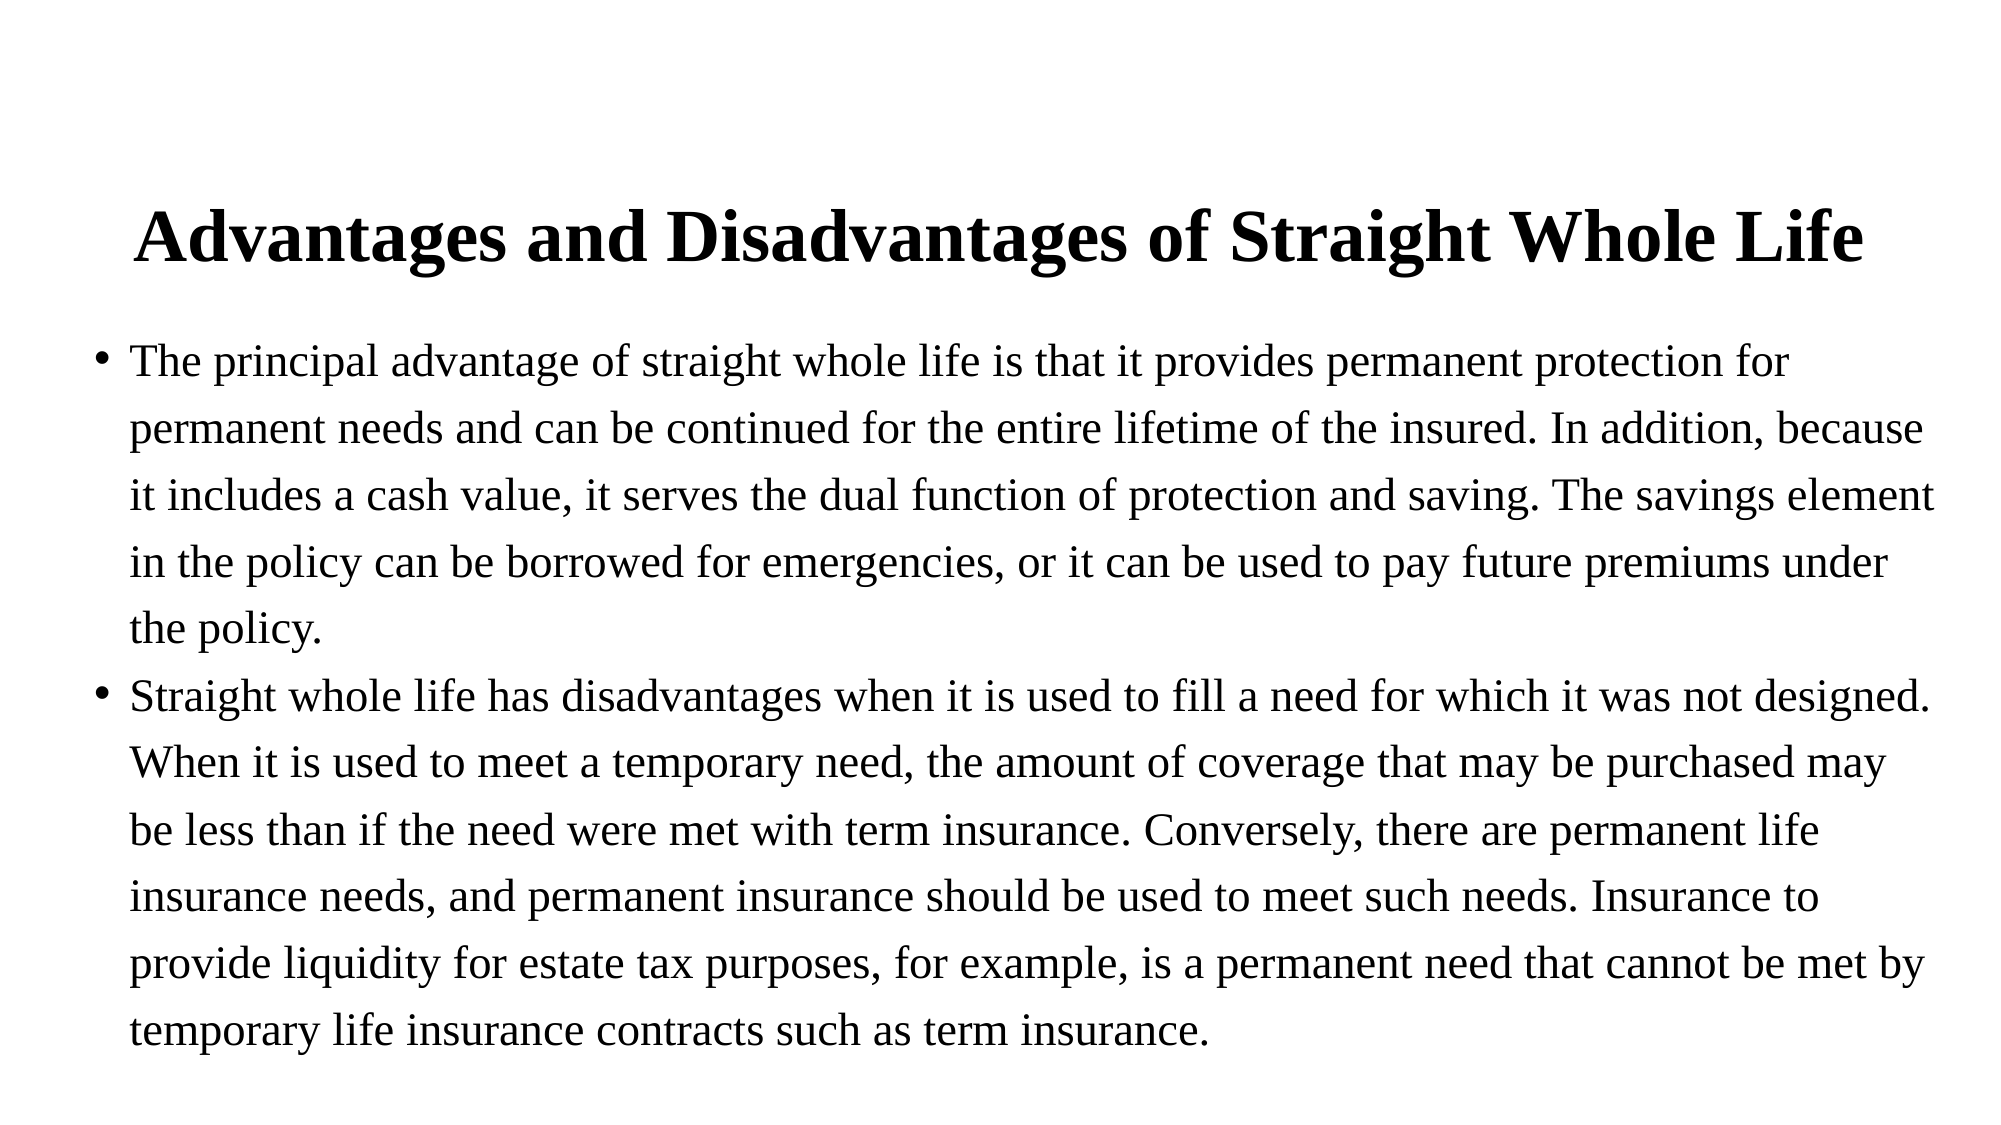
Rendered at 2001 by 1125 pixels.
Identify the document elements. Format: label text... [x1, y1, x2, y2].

list The principal advantage of straight whole life is that it provides permanent protection for permanent needs and can be continued for the entire lifetime of the insured. In addition, because it includes a cash value, it serves the dual function of protection and saving. The savings element in the policy can be borrowed for emergencies, or it can be used to pay future premiums under the policy. Straight whole life has disadvantages when it is used to fill a need for which it was not designed. When it is used to meet a temporary need, the amount of coverage that may be purchased may be less than if the need were met with term insurance. Conversely, there are permanent life insurance needs, and permanent insurance should be used to meet such needs. Insurance to provide liquidity for estate tax purposes, for example, is a permanent need that cannot be met by temporary life insurance contracts such as term insurance. [79, 310, 1955, 1079]
title Advantages and Disadvantages of Straight Whole Life [118, 164, 1918, 310]
